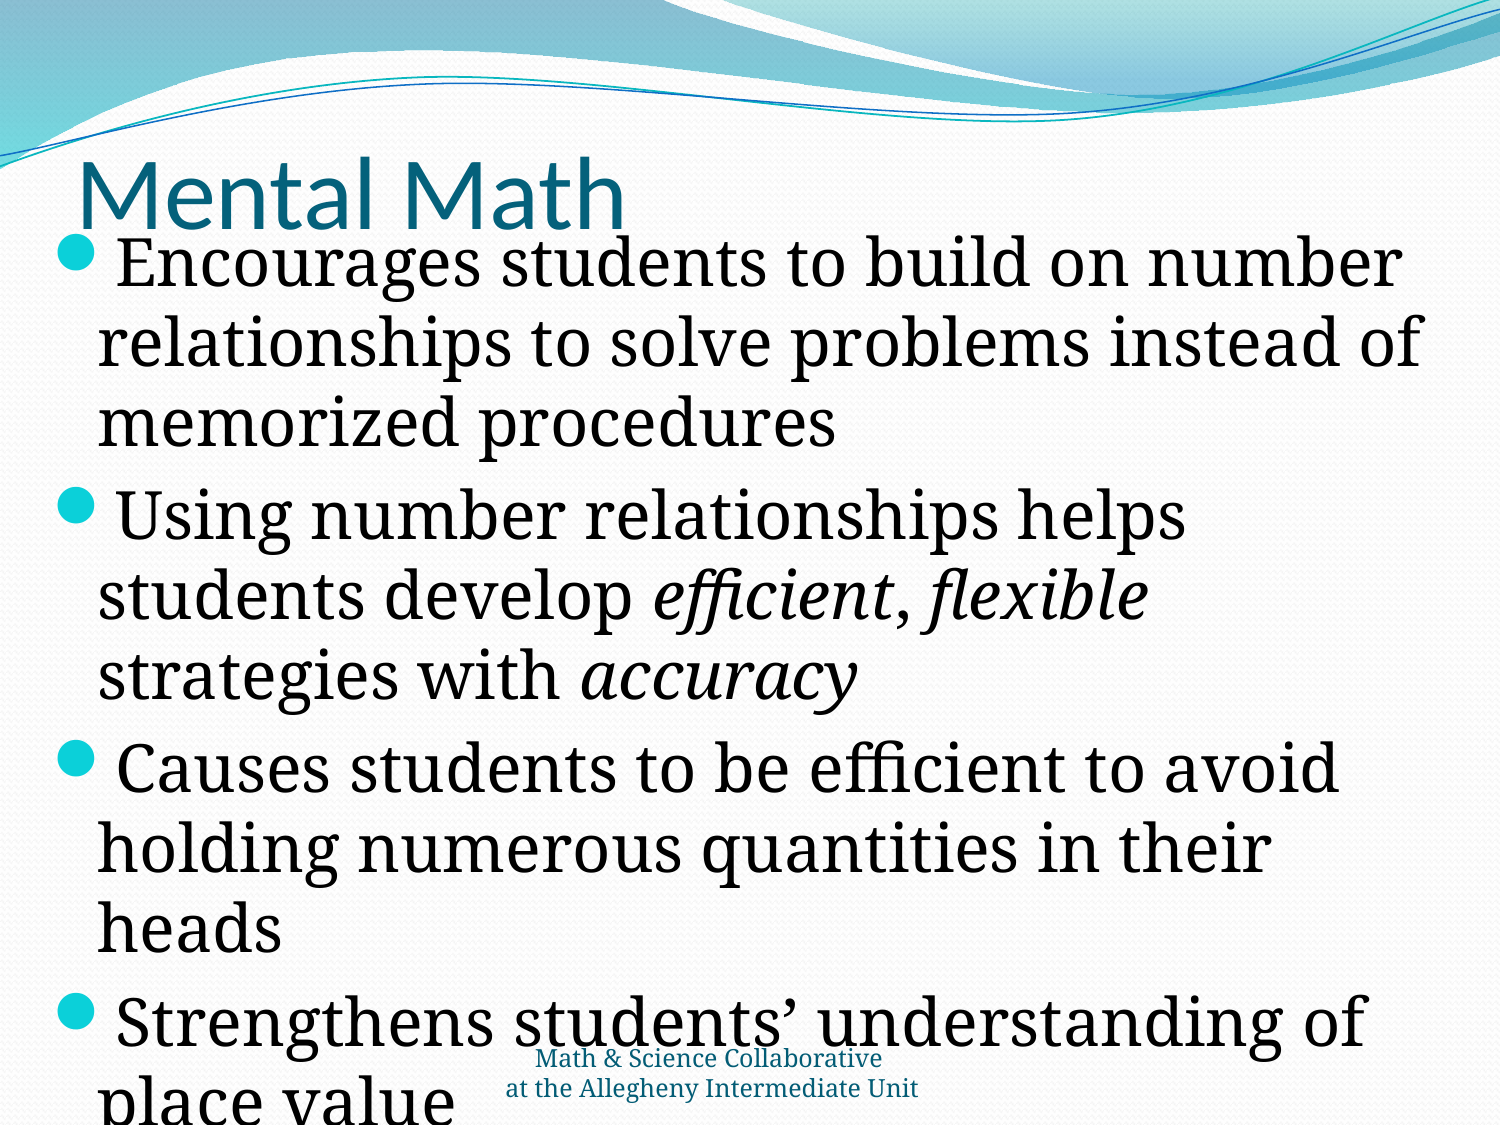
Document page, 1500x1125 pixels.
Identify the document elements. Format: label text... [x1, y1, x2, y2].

footer Math & Science Collaborative at the Allegheny Intermediate Unit [437, 1042, 988, 1103]
title Mental Math [75, 62, 1425, 212]
list Encourages students to build on number relationships to solve problems instead of memorized procedures Using number relationships helps students develop efficient, flexible strategies with accuracy Causes students to be efficient to avoid holding numerous quantities in their heads Strengthens students’ understanding of place value [37, 212, 1438, 1075]
